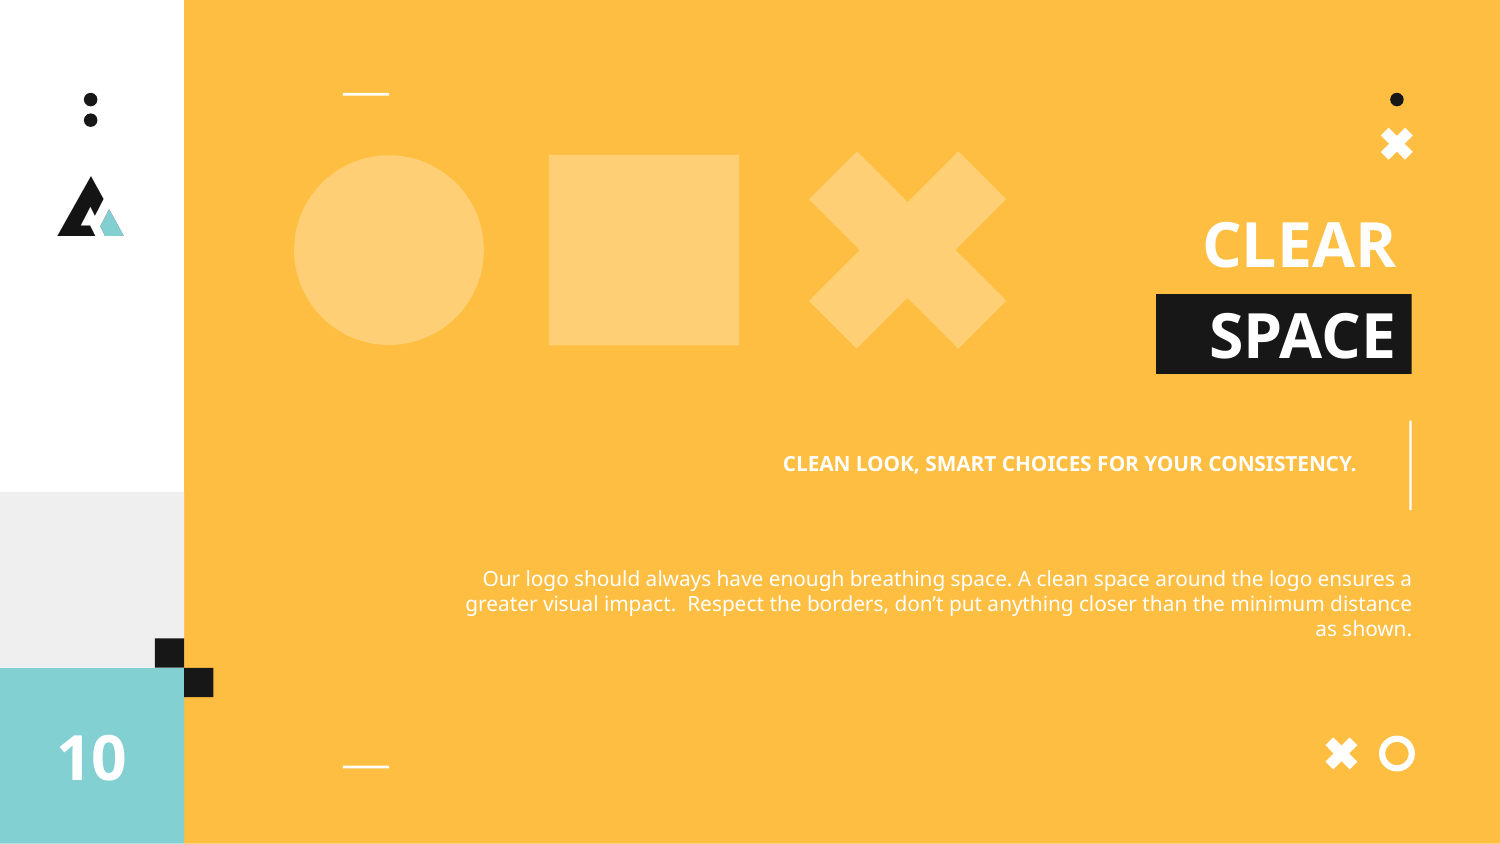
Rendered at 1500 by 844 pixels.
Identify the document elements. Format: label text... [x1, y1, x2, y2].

text_box CLEAN LOOK, SMART CHOICES FOR YOUR CONSISTENCY. [387, 412, 1372, 514]
text_box [83, 92, 98, 107]
text_box Our logo should always have enough breathing space. A clean space around the logo ensures a greater visual impact. Respect the borders, don’t put anything closer than the minimum distance as shown. [442, 551, 1428, 654]
text_box CLEAR [1119, 202, 1412, 283]
text_box SPACE [1156, 294, 1412, 374]
text_box [809, 151, 1007, 349]
text_box [1382, 738, 1412, 769]
text_box [549, 154, 739, 346]
text_box [184, 667, 214, 698]
text_box [83, 113, 98, 127]
text_box [184, 0, 1500, 844]
text_box 10 [31, 715, 154, 796]
text_box [0, 668, 185, 844]
picture [57, 176, 125, 236]
text_box [1390, 92, 1404, 107]
text_box [0, 491, 185, 668]
text_box [294, 155, 484, 346]
text_box [1325, 737, 1358, 770]
text_box [342, 92, 390, 96]
text_box [342, 765, 390, 769]
text_box [1380, 127, 1413, 160]
text_box [154, 638, 185, 668]
